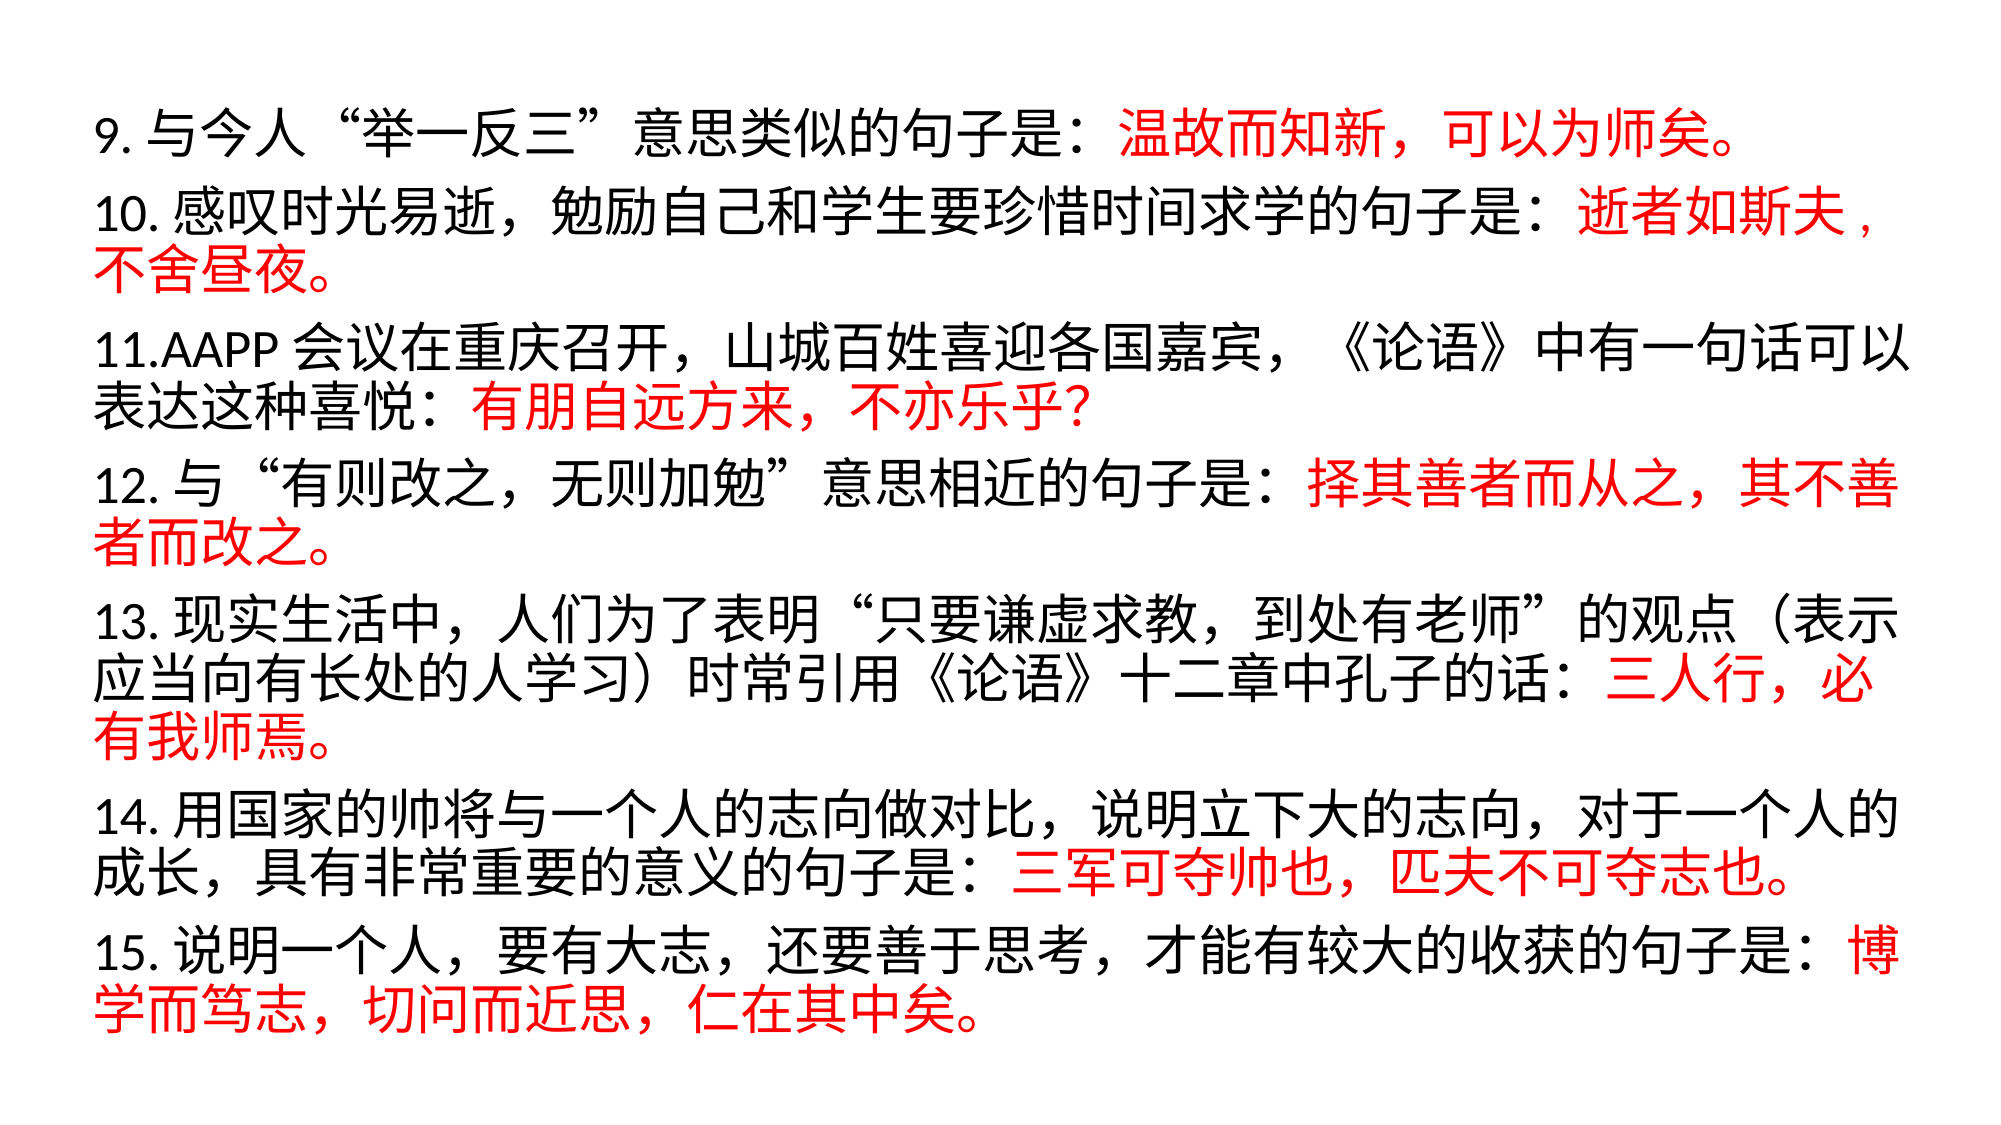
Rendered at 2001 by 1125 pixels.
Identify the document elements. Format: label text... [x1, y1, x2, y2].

list 9.与今人“举一反三”意思类似的句子是：温故而知新，可以为师矣。 10.感叹时光易逝，勉励自己和学生要珍惜时间求学的句子是：逝者如斯夫,不舍昼夜。 11.AAPP会议在重庆召开，山城百姓喜迎各国嘉宾，《论语》中有一句话可以表达这种喜悦：有朋自远方来，不亦乐乎？ 12.与“有则改之，无则加勉”意思相近的句子是：择其善者而从之，其不善者而改之。 13.现实生活中，人们为了表明“只要谦虚求教，到处有老师”的观点（表示应当向有长处的人学习）时常引用《论语》十二章中孔子的话：三人行，必有我师焉。 14.用国家的帅将与一个人的志向做对比，说明立下大的志向，对于一个人的成长，具有非常重要的意义的句子是：三军可夺帅也，匹夫不可夺志也。 15.说明一个人，要有大志，还要善于思考，才能有较大的收获的句子是：博学而笃志，切问而近思，仁在其中矣。 [77, 99, 1938, 1077]
